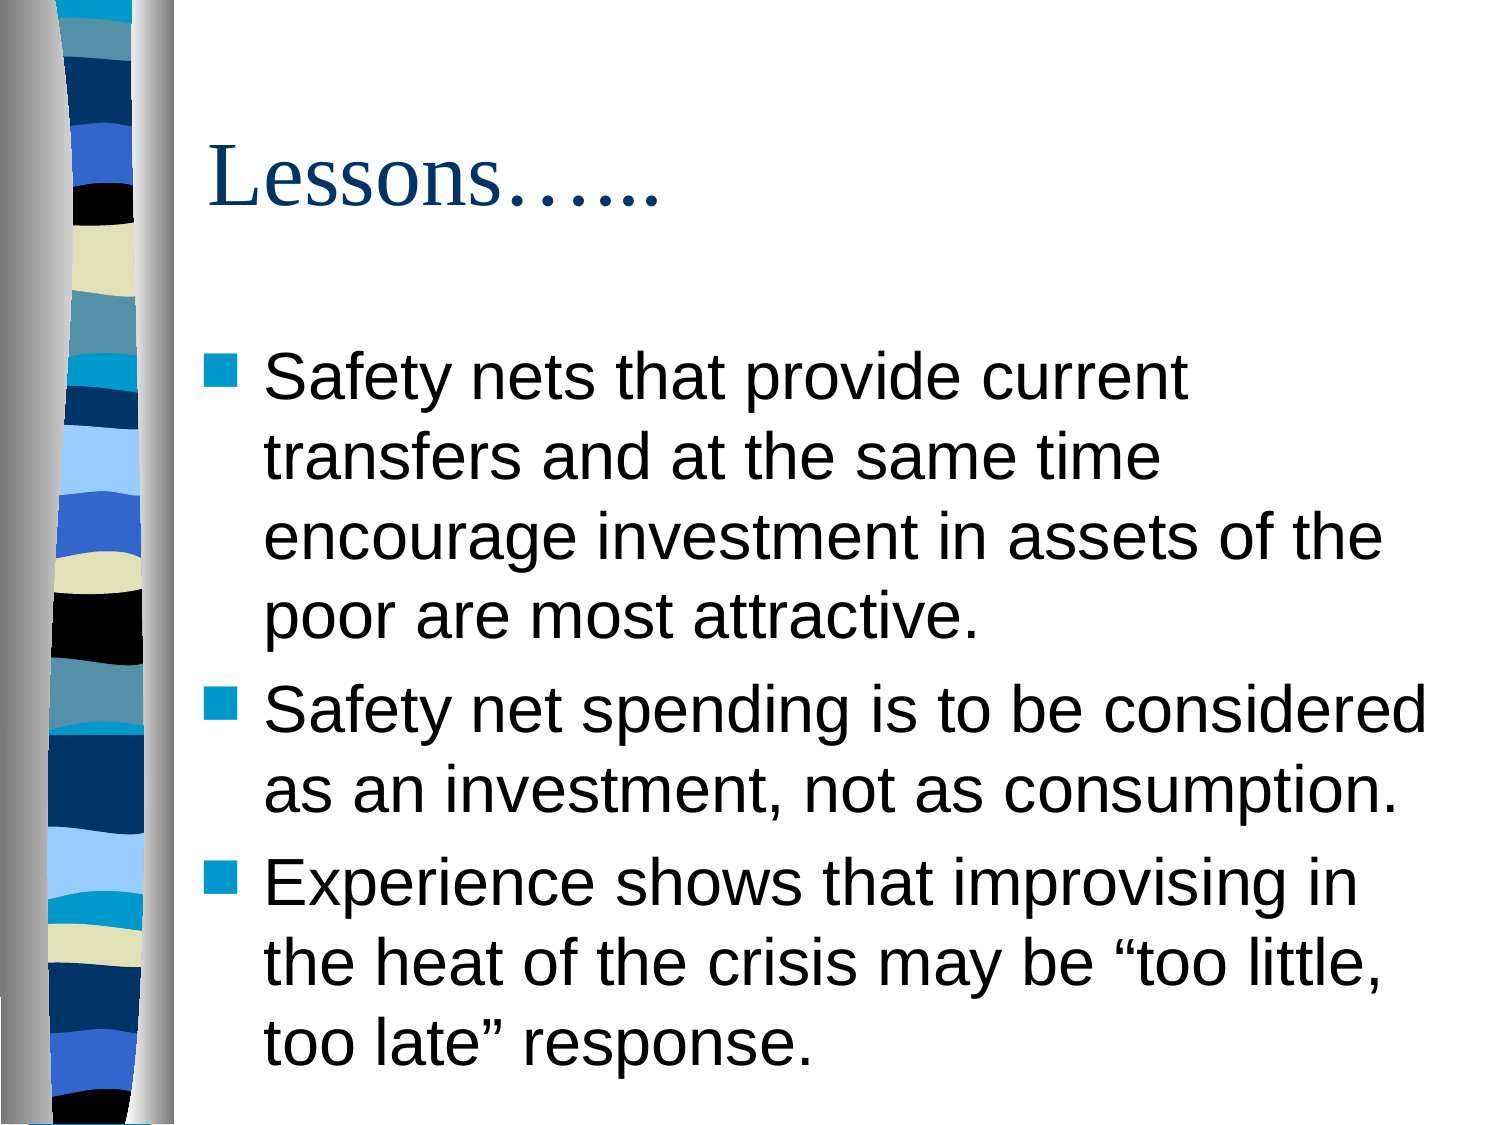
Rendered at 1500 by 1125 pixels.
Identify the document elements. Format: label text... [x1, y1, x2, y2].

list Safety nets that provide current transfers and at the same time encourage investment in assets of the poor are most attractive. Safety net spending is to be considered as an investment, not as consumption. Experience shows that improvising in the heat of the crisis may be “too little, too late” response. [192, 324, 1468, 1001]
title Lessons…... [192, 74, 1468, 263]
